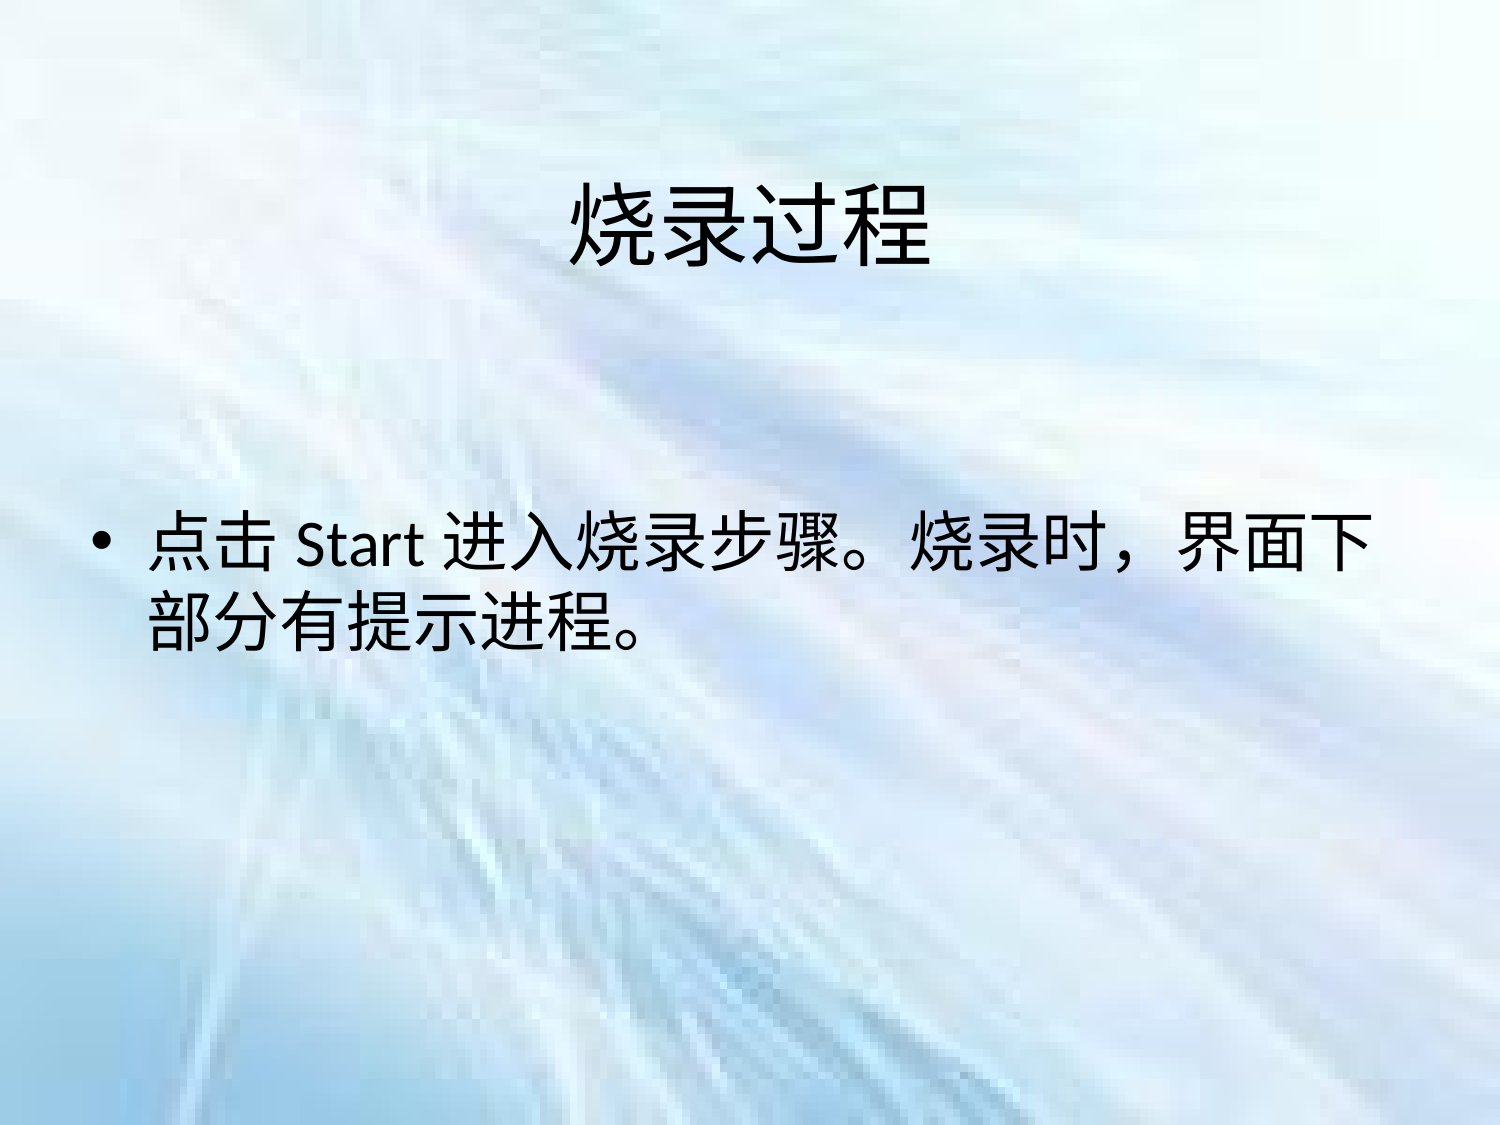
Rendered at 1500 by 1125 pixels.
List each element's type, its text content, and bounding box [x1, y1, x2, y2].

title 烧录过程 [75, 93, 1425, 352]
list 点击Start进入烧录步骤。烧录时，界面下部分有提示进程。 [75, 492, 1425, 821]
picture [0, 0, 1500, 1125]
